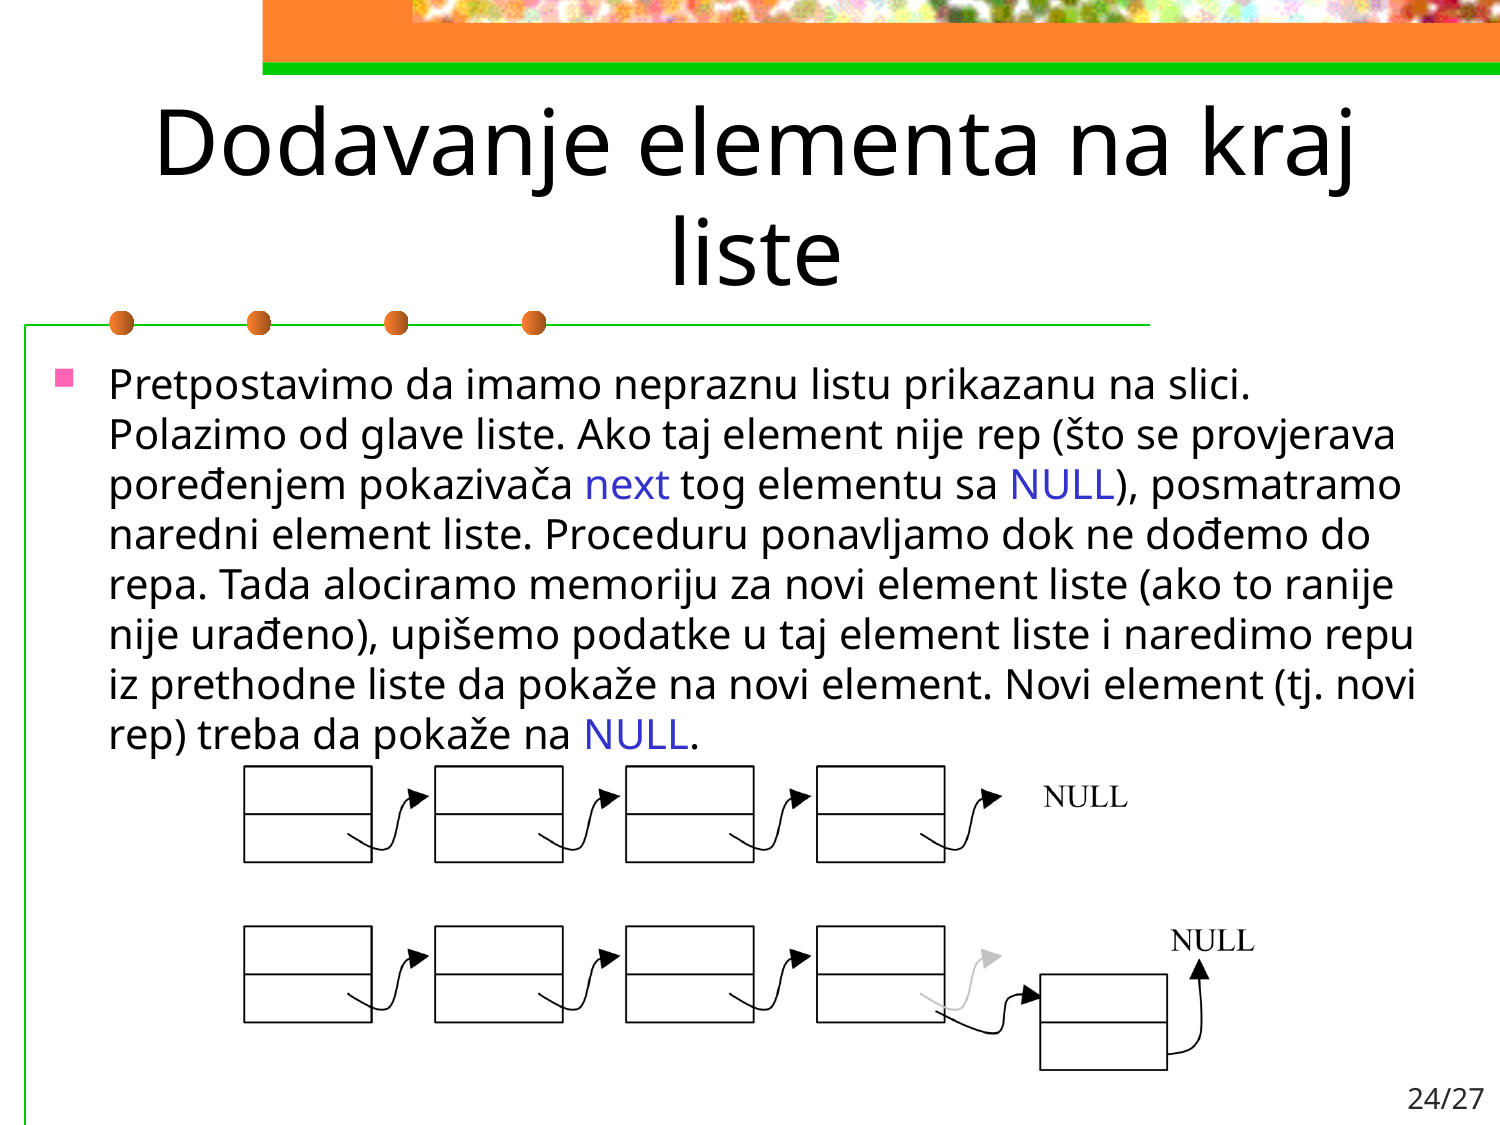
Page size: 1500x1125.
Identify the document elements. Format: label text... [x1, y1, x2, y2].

text_box 24/27 [1374, 1072, 1500, 1123]
picture [242, 765, 1256, 1071]
picture [412, 0, 1500, 23]
title Dodavanje elementa na kraj liste [75, 99, 1438, 288]
list Pretpostavimo da imamo nepraznu listu prikazanu na slici. Polazimo od glave liste. Ako taj element nije rep (što se provjerava poređenjem pokazivača next tog elementu sa NULL), posmatramo naredni element liste. Proceduru ponavljamo dok ne dođemo do repa. Tada alociramo memoriju za novi element liste (ako to ranije nije urađeno), upišemo podatke u taj element liste i naredimo repu iz prethodne liste da pokaže na novi element. Novi element (tj. novi rep) treba da pokaže na NULL. [37, 350, 1450, 750]
